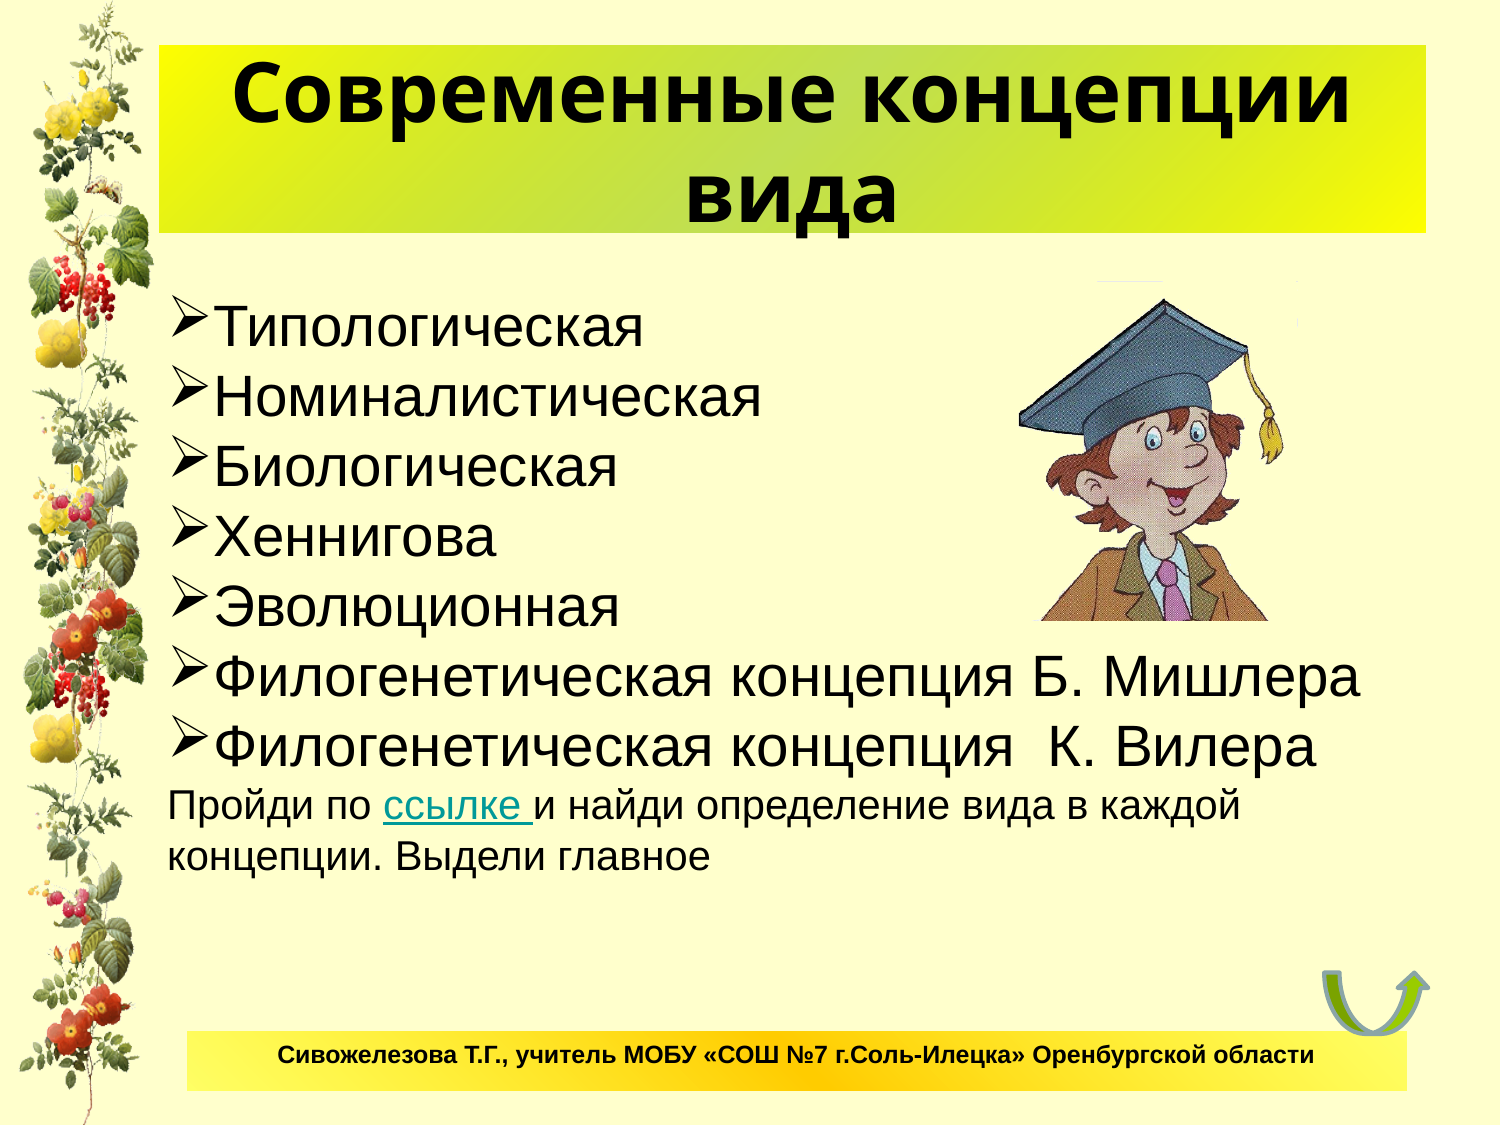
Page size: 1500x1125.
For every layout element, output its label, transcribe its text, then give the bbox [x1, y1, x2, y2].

picture [1007, 280, 1298, 622]
text_box Типологическая Номиналистическая Биологическая Хеннигова Эволюционная Филогенетическая концепция Б. Мишлера Филогенетическая концепция К. Вилера Пройди по ссылке и найди определение вида в каждой концепции. Выдели главное [152, 281, 1418, 936]
text_box [1322, 970, 1431, 1037]
footer Сивожелезова Т.Г., учитель МОБУ «СОШ №7 г.Соль-Илецка» Оренбургской области [187, 1031, 1407, 1092]
picture [0, 0, 172, 1125]
title Современные концепции вида [159, 44, 1426, 233]
